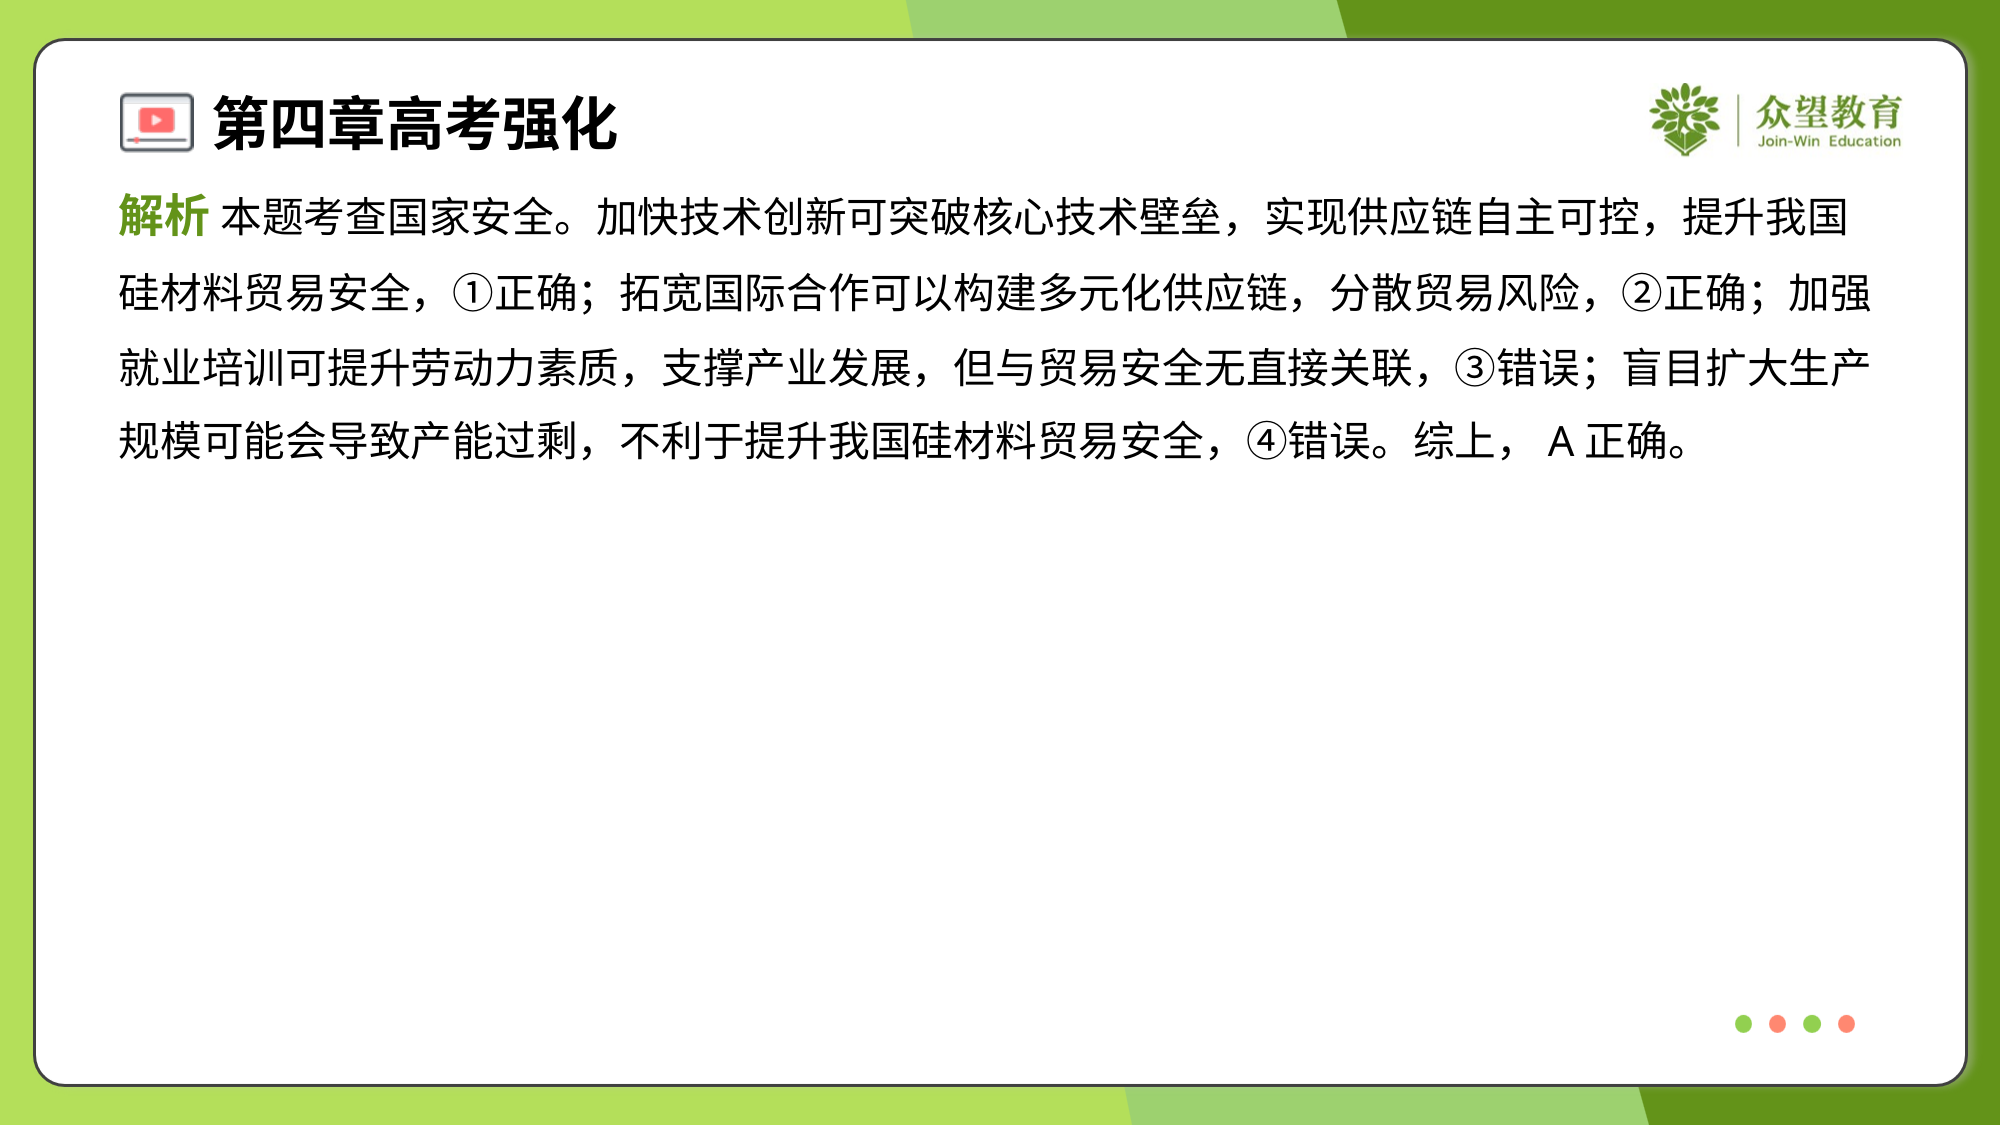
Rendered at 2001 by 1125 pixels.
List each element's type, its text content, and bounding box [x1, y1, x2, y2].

text_box 解析 本题考查国家安全。加快技术创新可突破核心技术壁垒，实现供应链自主可控，提升我国 硅材料贸易安全，①正确；拓宽国际合作可以构建多元化供应链，分散贸易风险，②正确；加强 就业培训可提升劳动力素质，支撑产业发展，但与贸易安全无直接关联，③错误；盲目扩大生产 规模可能会导致产能过剩，不利于提升我国硅材料贸易安全，④错误。综上，A正确。 [118, 164, 1883, 458]
picture [0, 0, 2000, 1125]
